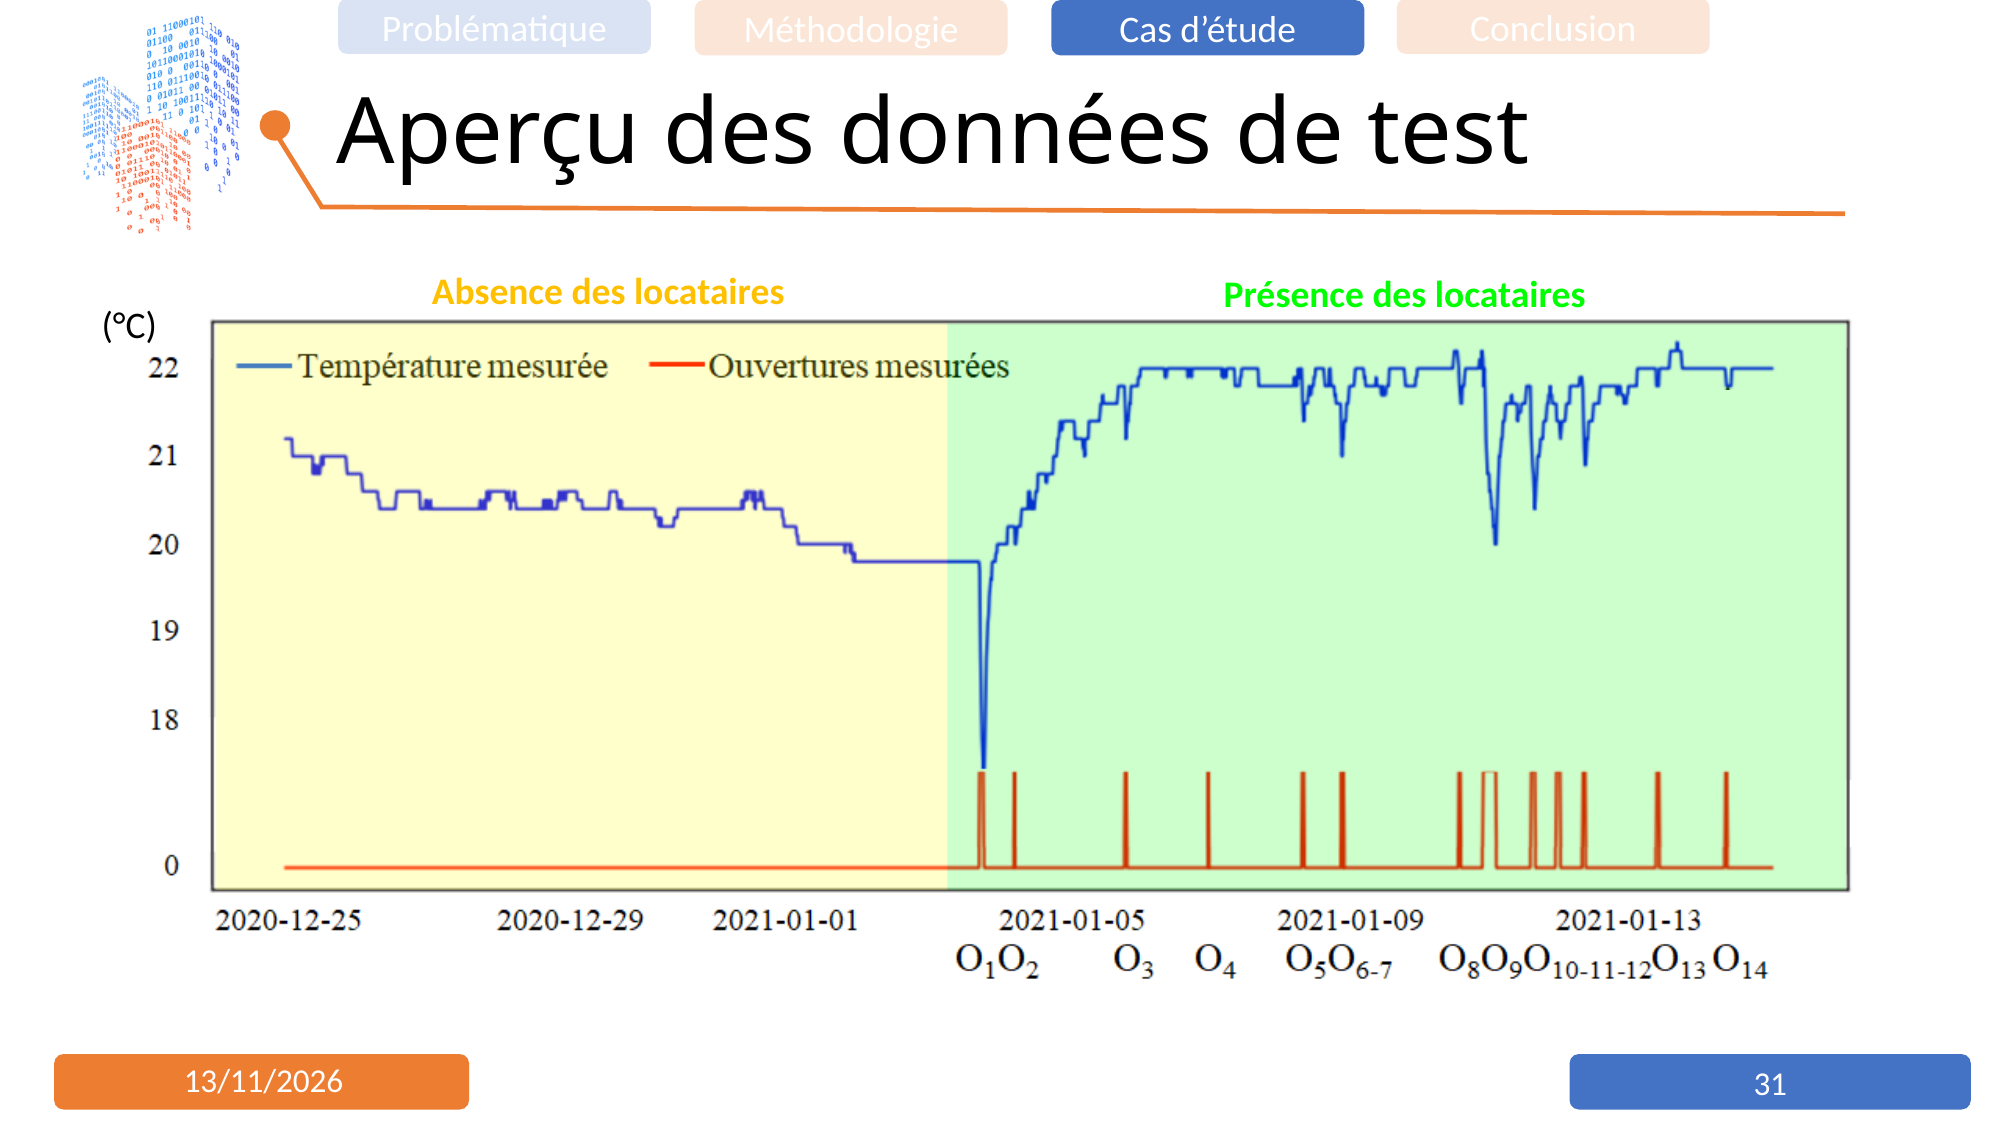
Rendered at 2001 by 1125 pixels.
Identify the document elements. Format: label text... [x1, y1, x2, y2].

text_box Méthodologie [693, 0, 1009, 57]
slide_number 31 [1569, 1054, 1971, 1110]
title Aperçu des données de test [321, 76, 1863, 184]
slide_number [57, 1049, 470, 1110]
picture [125, 298, 1875, 1004]
text_box Problématique [336, 0, 652, 56]
text_box (°C) [86, 293, 172, 354]
text_box Conclusion [1395, 0, 1711, 56]
text_box Absence des locataires [417, 259, 809, 298]
text_box Cas d’étude [1050, 0, 1366, 57]
picture [57, 0, 260, 253]
text_box Présence des locataires [1208, 263, 1610, 298]
